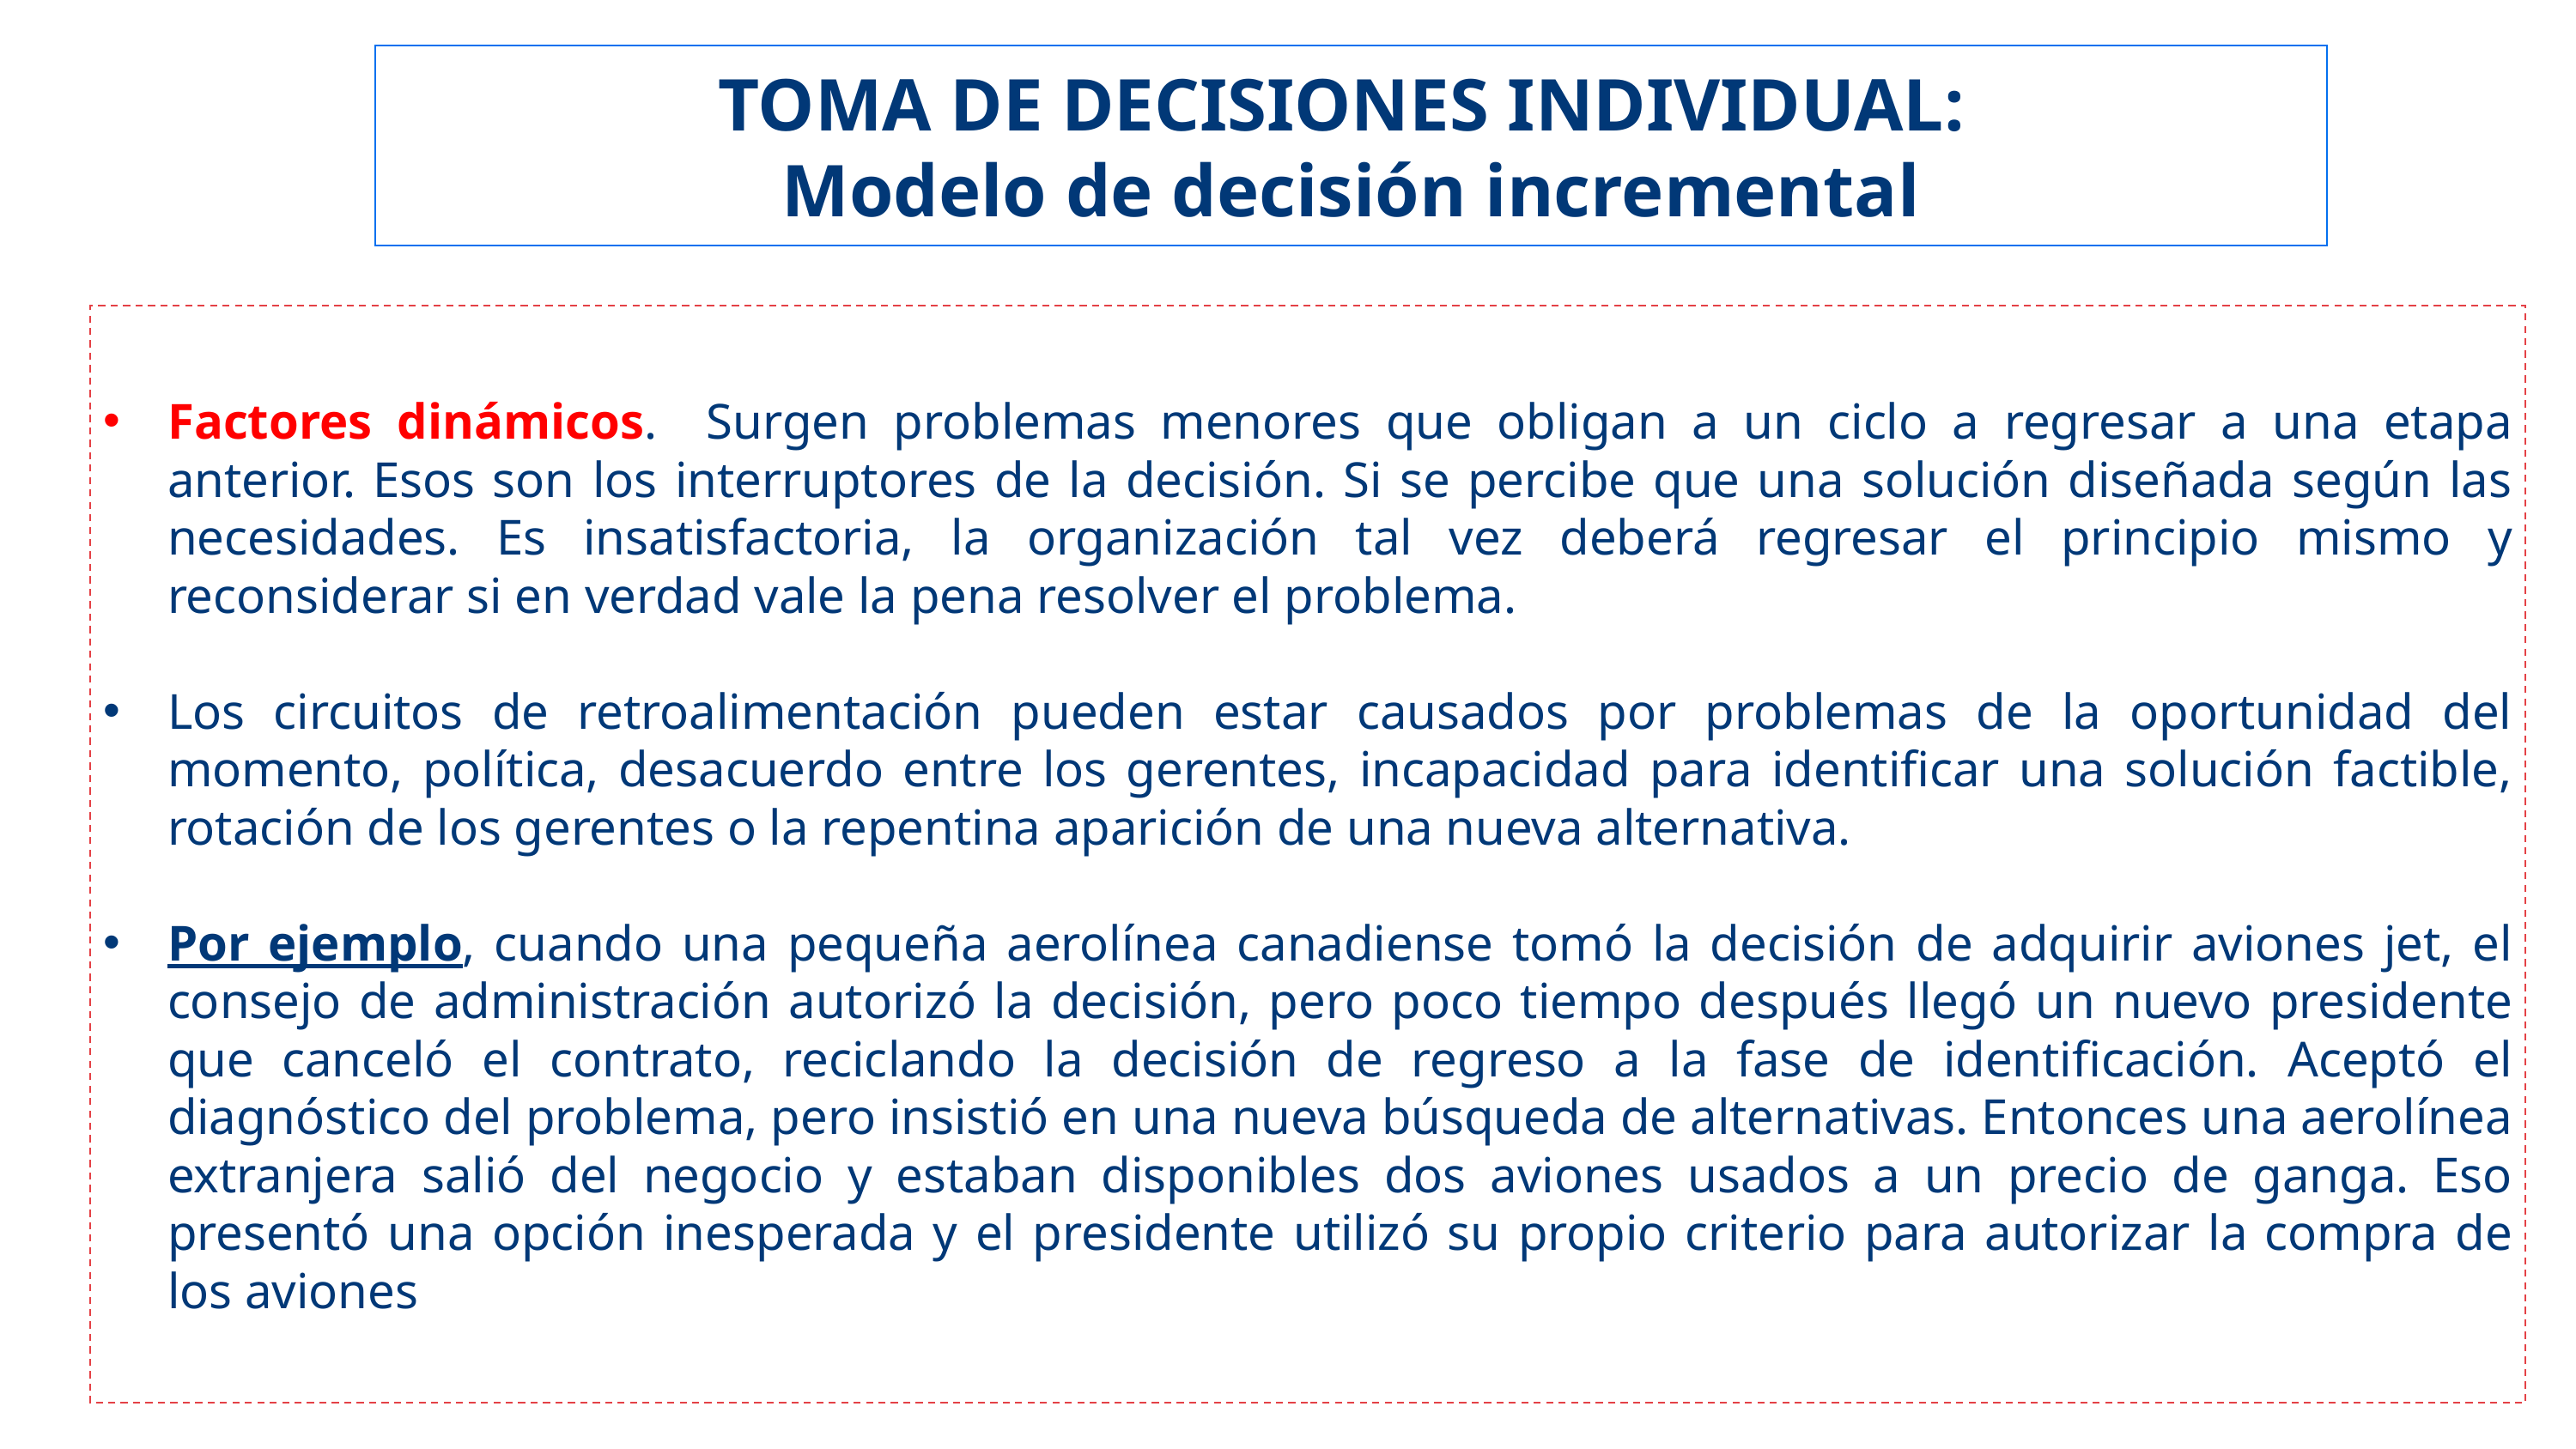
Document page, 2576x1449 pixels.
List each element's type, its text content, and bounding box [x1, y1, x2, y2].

text_box Factores dinámicos. Surgen problemas menores que obligan a un ciclo a regresar a una etapa anterior. Esos son los interruptores de la decisión. Si se percibe que una solución diseñada según las necesidades. Es insatisfactoria, la organización tal vez deberá regresar el principio mismo y reconsiderar si en verdad vale la pena resolver el problema. Los circuitos de retroalimentación pueden estar causados por problemas de la oportunidad del momento, política, desacuerdo entre los gerentes, incapacidad para identificar una solución factible, rotación de los gerentes o la repentina aparición de una nueva alternativa. Por ejemplo, cuando una pequeña aerolínea canadiense tomó la decisión de adquirir aviones jet, el consejo de administración autorizó la decisión, pero poco tiempo después llegó un nuevo presidente que canceló el contrato, reciclando la decisión de regreso a la fase de identificación. Aceptó el diagnóstico del problema, pero insistió en una nueva búsqueda de alternativas. Entonces una aerolínea extranjera salió del negocio y estaban disponibles dos aviones usados a un precio de ganga. Eso presentó una opción inesperada y el presidente utilizó su propio criterio para autorizar la compra de los aviones [90, 306, 2526, 1404]
text_box TOMA DE DECISIONES INDIVIDUAL: Modelo de decisión incremental [374, 45, 2328, 246]
